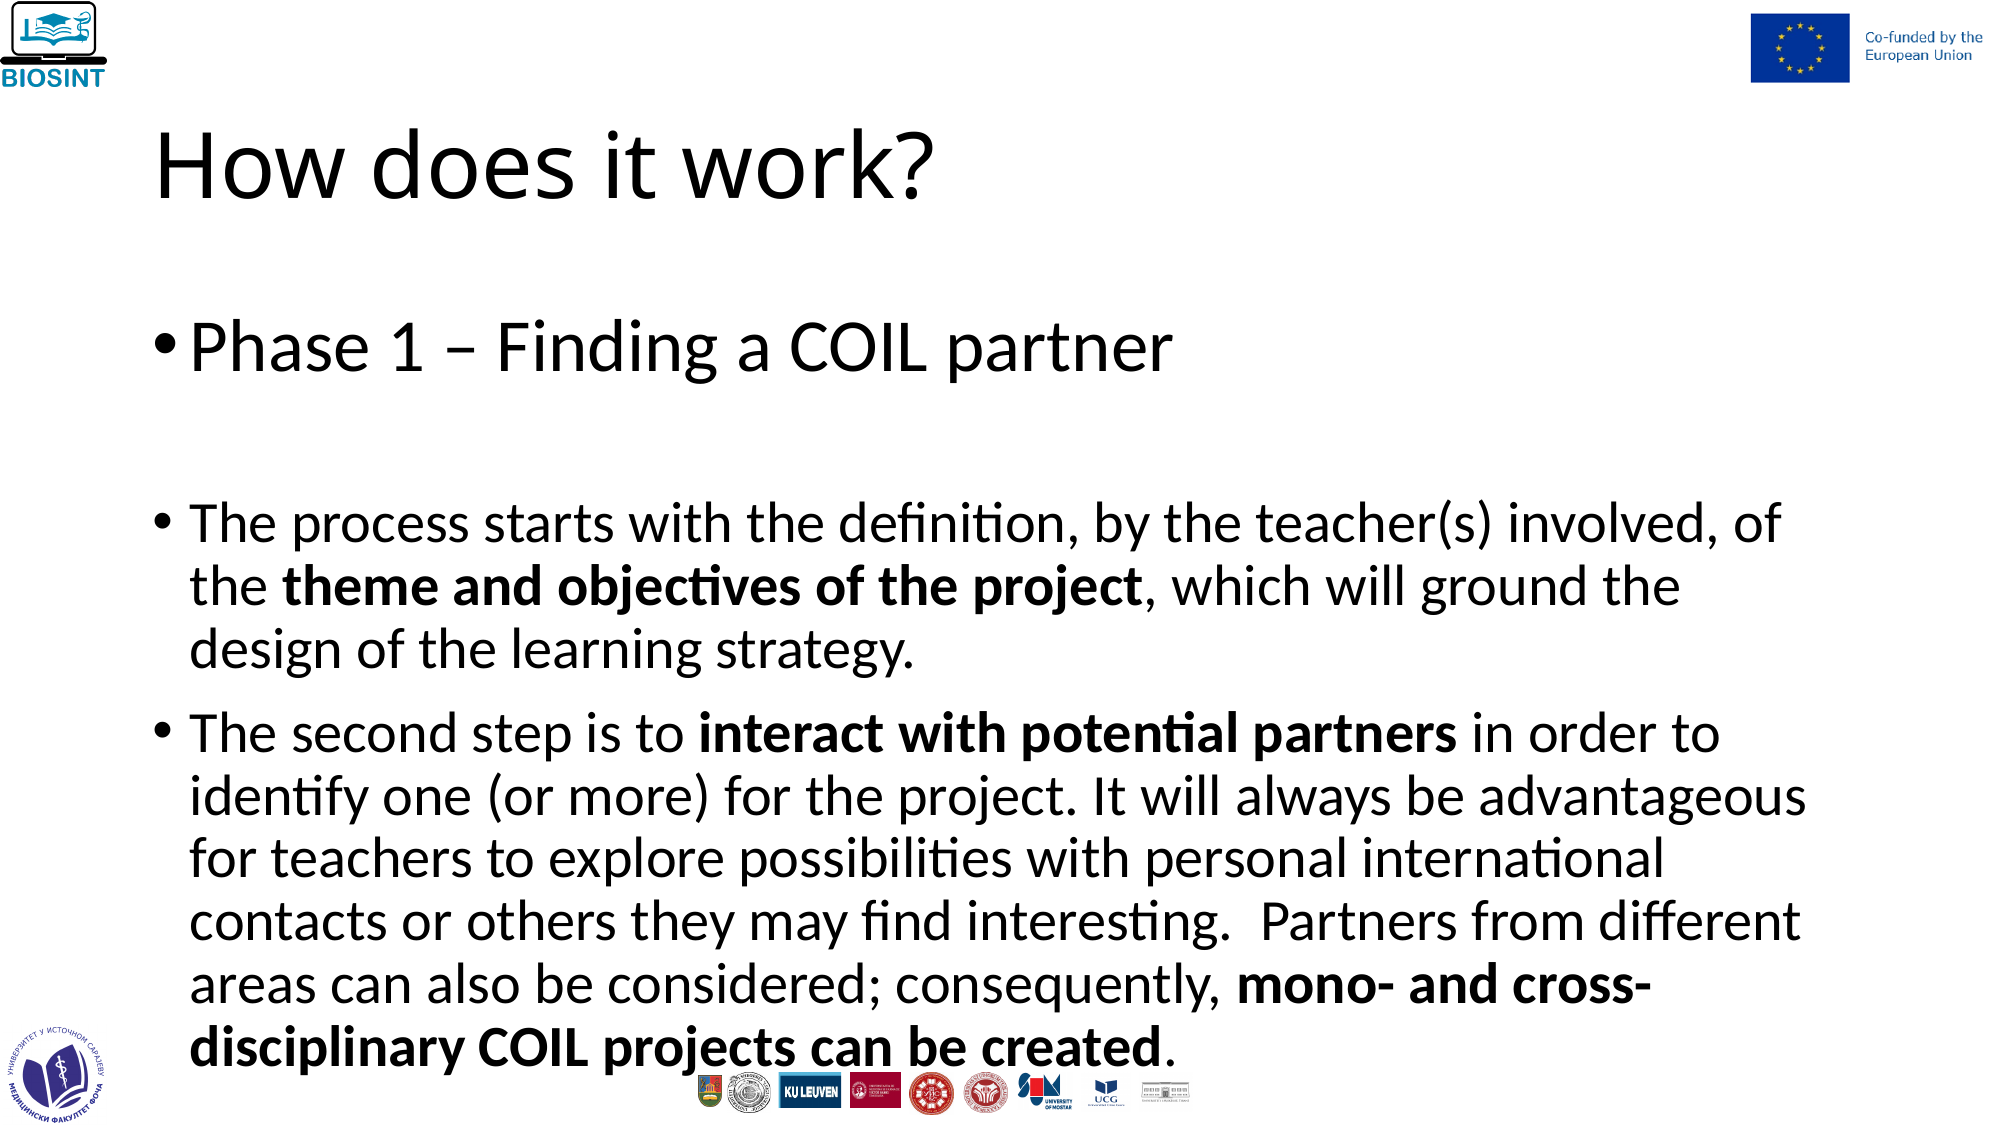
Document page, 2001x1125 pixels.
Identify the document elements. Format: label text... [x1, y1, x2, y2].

title How does it work? [137, 59, 1863, 278]
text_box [698, 1072, 1196, 1125]
picture [77, 79, 83, 87]
picture [1746, 1, 2000, 90]
picture [32, 72, 40, 83]
list Phase 1 – Finding a COIL partner The process starts with the definition, by the teacher(s) involved, of the theme and objectives of the project, which will ground the design of the learning strategy. The second step is to interact with potential partners in order to identify one (or more) for the project. It will always be advantageous for teachers to explore possibilities with personal international contacts or others they may find interesting. Partners from different areas can also be considered; consequently, mono- and cross-disciplinary COIL projects can be created. [137, 299, 1863, 1107]
picture [0, 1, 107, 87]
picture [3, 1024, 107, 1125]
